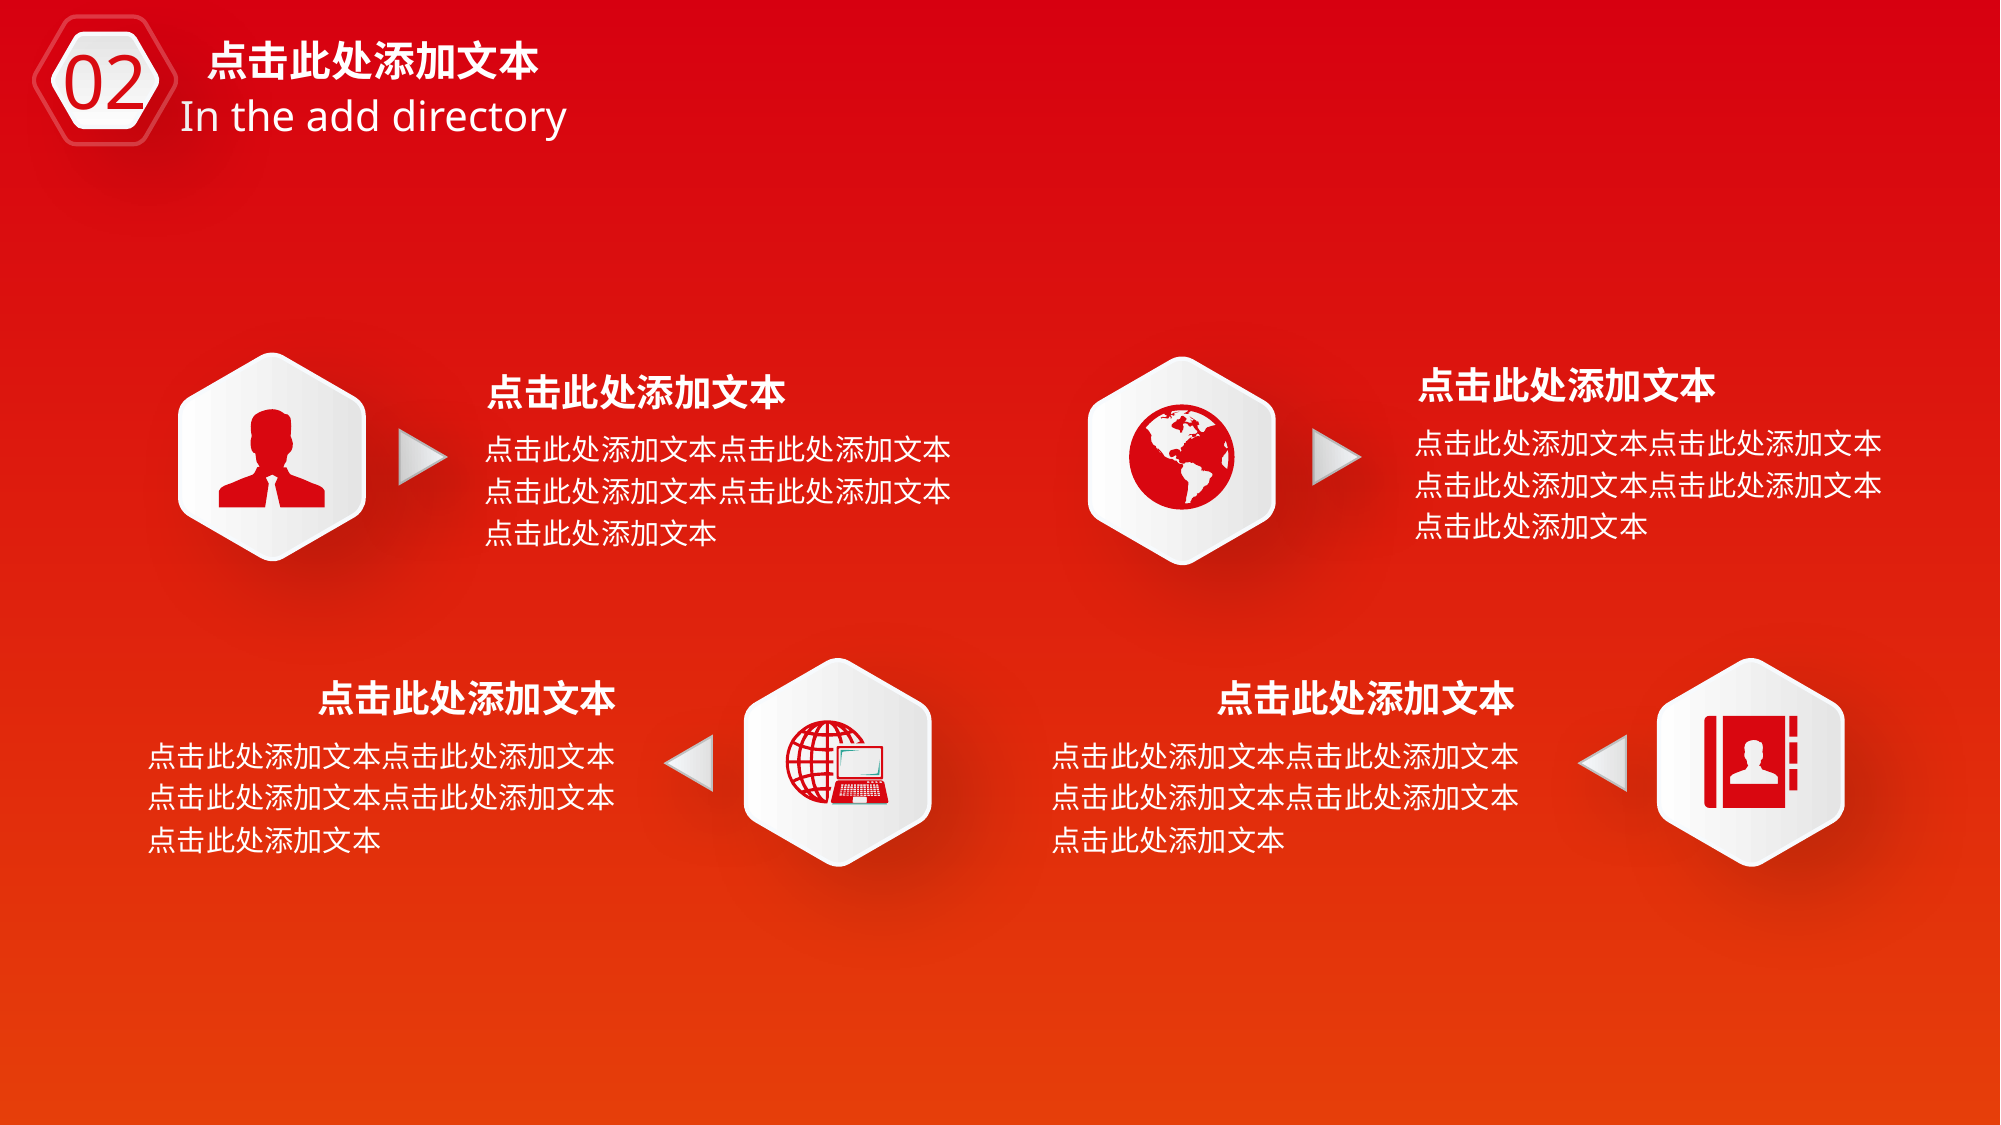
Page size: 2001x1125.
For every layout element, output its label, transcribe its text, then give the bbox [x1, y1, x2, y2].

text_box 点击此处添加文本点击此处添加文本点击此处添加文本点击此处添加文本 点击此处添加文本 [1399, 410, 1915, 552]
text_box 点击此处添加文本点击此处添加文本点击此处添加文本点击此处添加文本 点击此处添加文本 [1036, 723, 1552, 865]
text_box 点击此处添加文本 [1402, 354, 1733, 410]
text_box [1347, 448, 1362, 463]
text_box 点击此处添加文本点击此处添加文本点击此处添加文本点击此处添加文本 点击此处添加文本 [132, 723, 648, 865]
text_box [1659, 660, 1843, 865]
text_box 点击此处添加文本 [302, 667, 633, 723]
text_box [1089, 358, 1274, 564]
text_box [745, 660, 930, 865]
text_box 点击此处添加文本 [472, 361, 802, 417]
text_box In the add directory [223, 82, 582, 148]
text_box [439, 451, 449, 461]
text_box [34, 16, 177, 145]
text_box 点击此处添加文本点击此处添加文本点击此处添加文本点击此处添加文本 点击此处添加文本 [469, 417, 985, 558]
text_box 点击此处添加文本 [1201, 667, 1531, 723]
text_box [180, 354, 364, 560]
text_box [1577, 734, 1627, 792]
text_box [663, 734, 713, 792]
text_box 点击此处添加文本 [191, 27, 556, 82]
